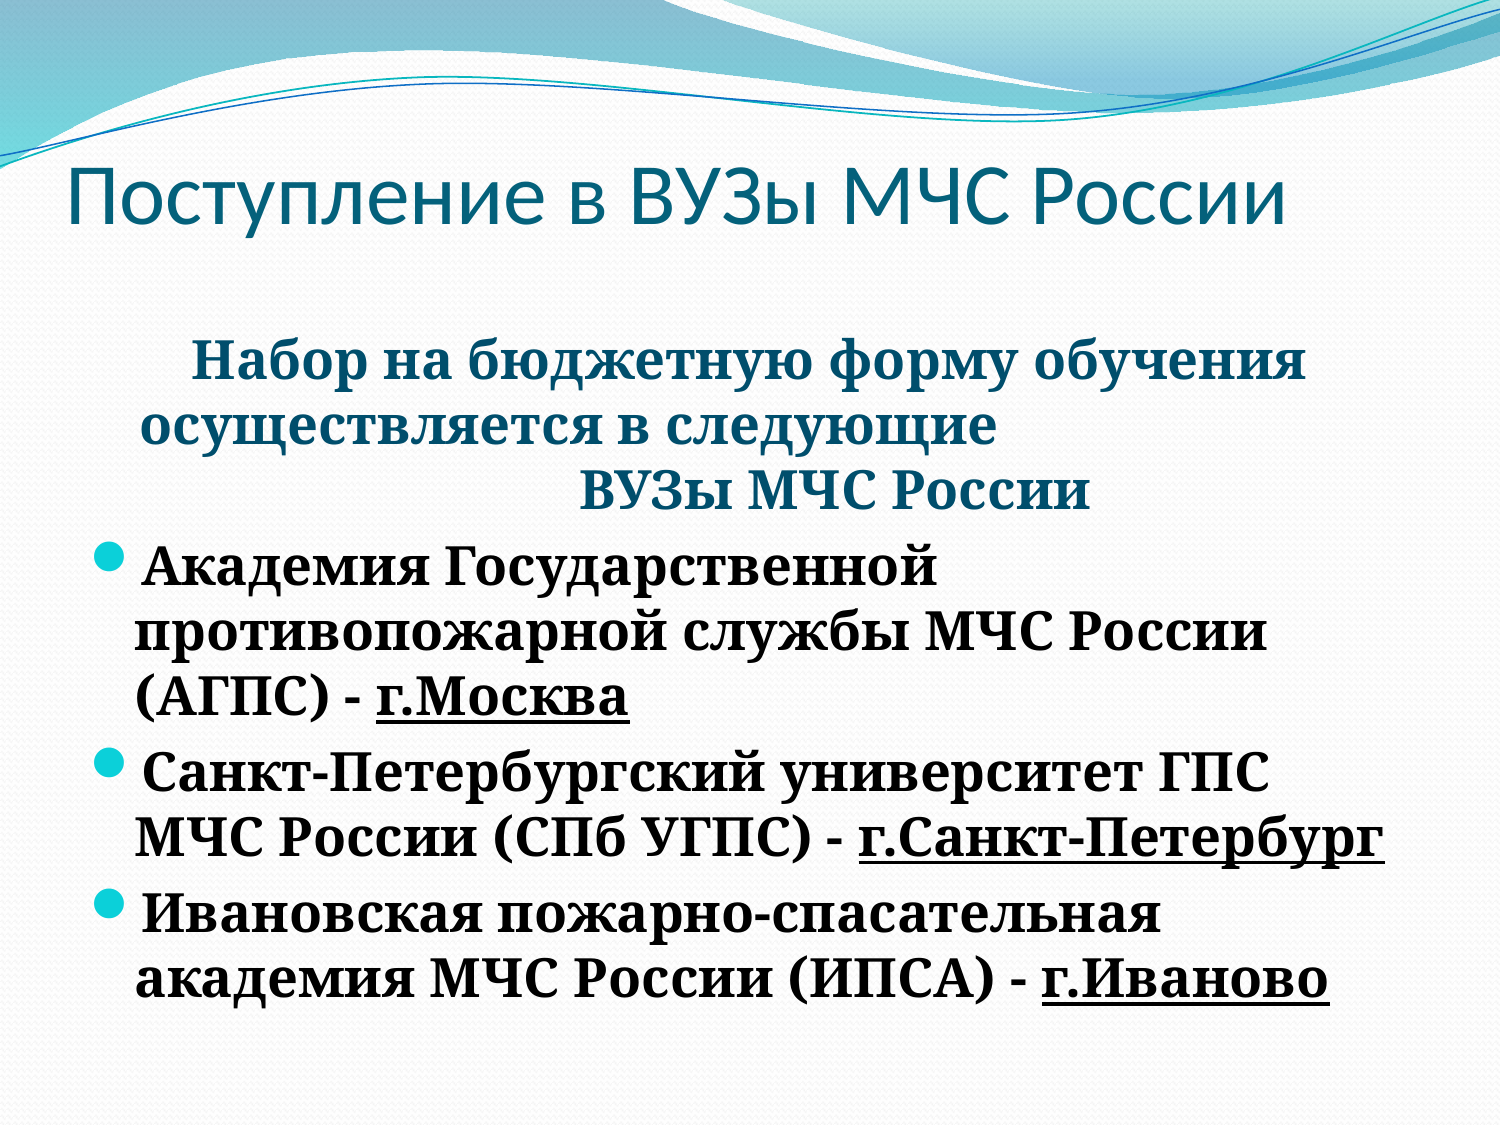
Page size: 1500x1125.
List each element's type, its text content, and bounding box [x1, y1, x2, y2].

title Поступление в ВУЗы МЧС России [64, 54, 1415, 243]
list Набор на бюджетную форму обучения осуществляется в следующие ВУЗы МЧС России Академия Государственной противопожарной службы МЧС России (АГПС) - г.Москва Санкт-Петербургский университет ГПС МЧС России (СПб УГПС) - г.Санкт-Петербург Ивановская пожарно-спасательная академия МЧС России (ИПСА) - г.Иваново [75, 317, 1425, 1038]
